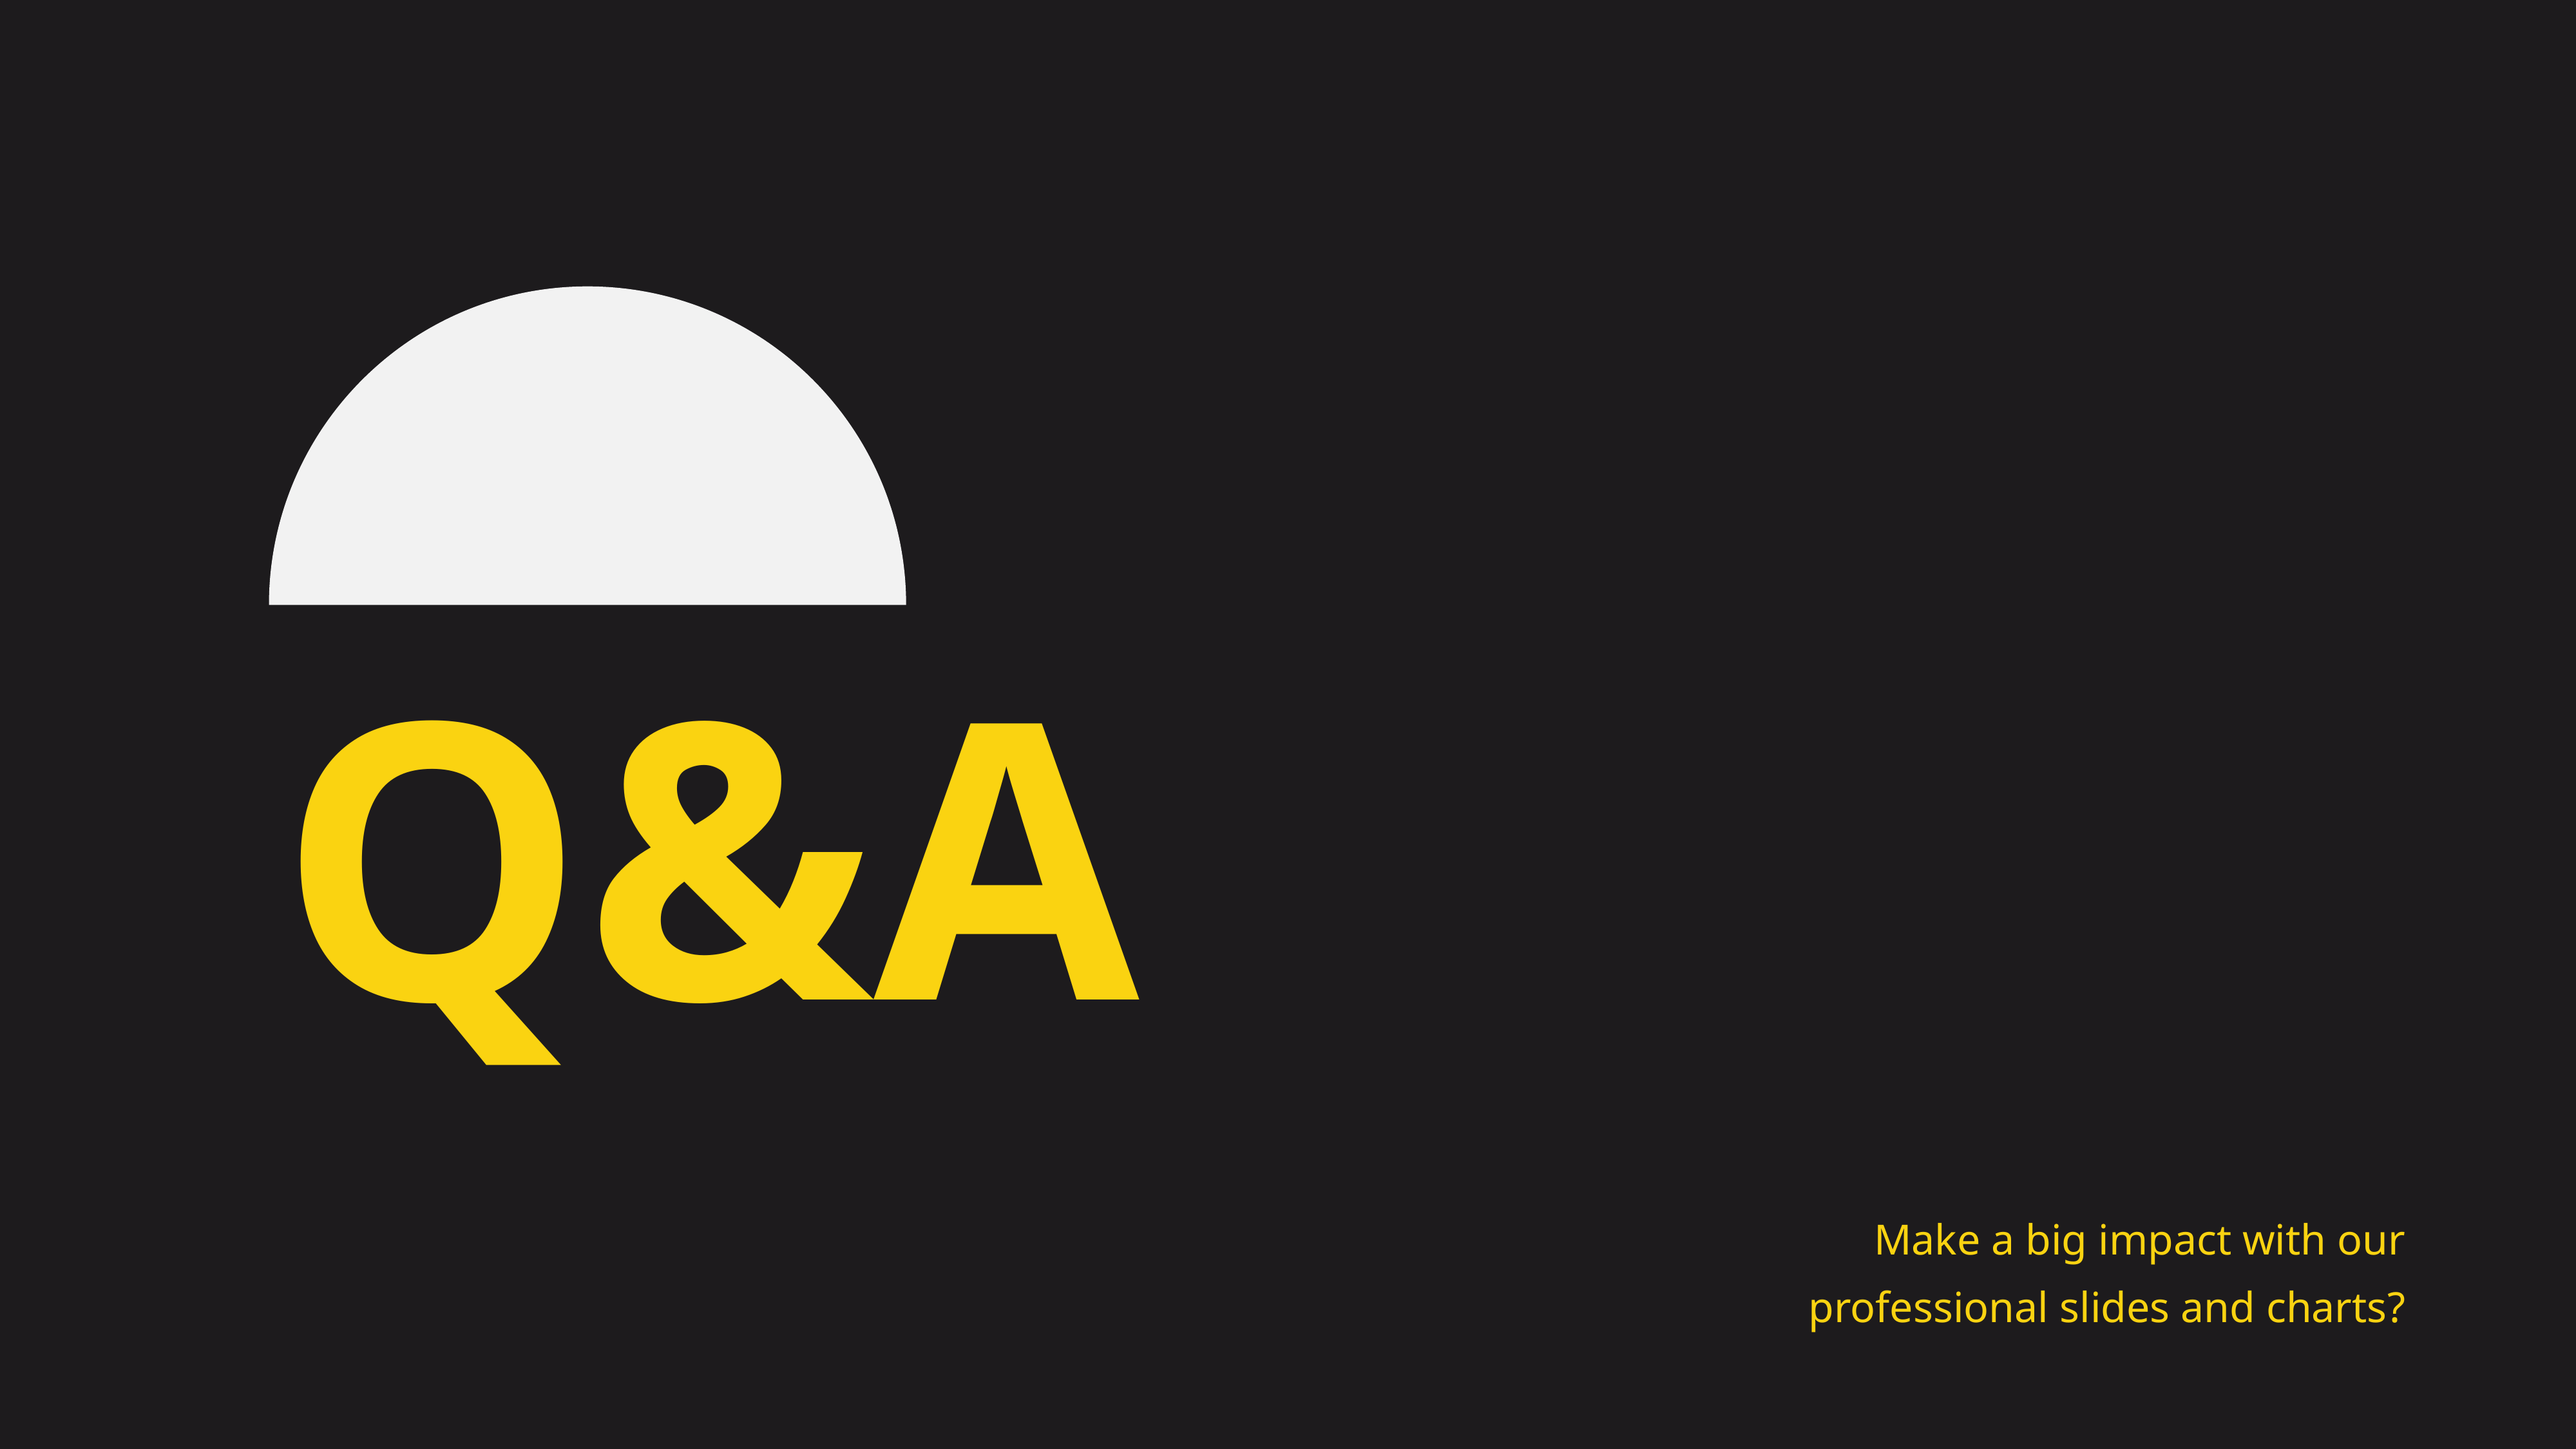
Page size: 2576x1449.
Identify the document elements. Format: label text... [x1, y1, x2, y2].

text_box Q&A [269, 563, 1288, 1081]
text_box [271, 285, 904, 563]
text_box Make a big impact with our professional slides and charts? [1621, 1190, 2416, 1336]
